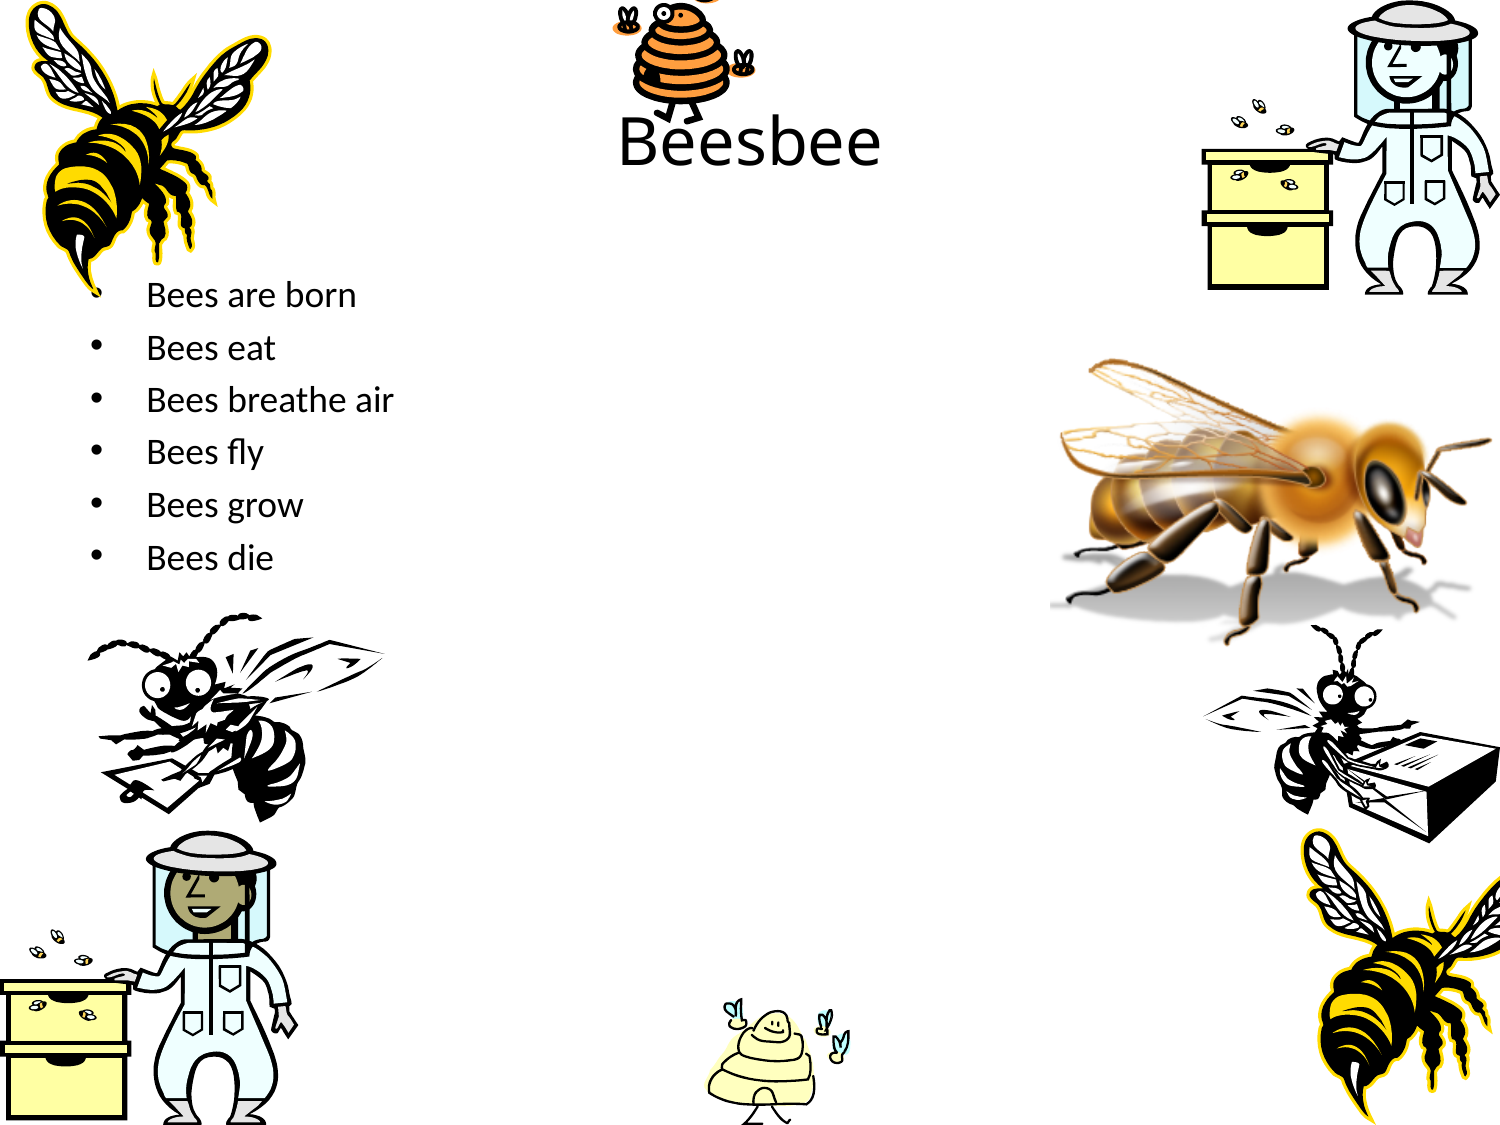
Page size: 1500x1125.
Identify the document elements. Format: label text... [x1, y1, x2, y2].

picture [1049, 0, 1500, 1125]
list Bees are born Bees eat Bees breathe air Bees fly Bees grow Bees die [75, 262, 1294, 1005]
picture [699, 997, 852, 1125]
picture [0, 830, 299, 1125]
picture [24, 0, 273, 298]
picture [612, 0, 756, 126]
title Beesbee [276, 45, 1196, 233]
picture [87, 612, 385, 823]
